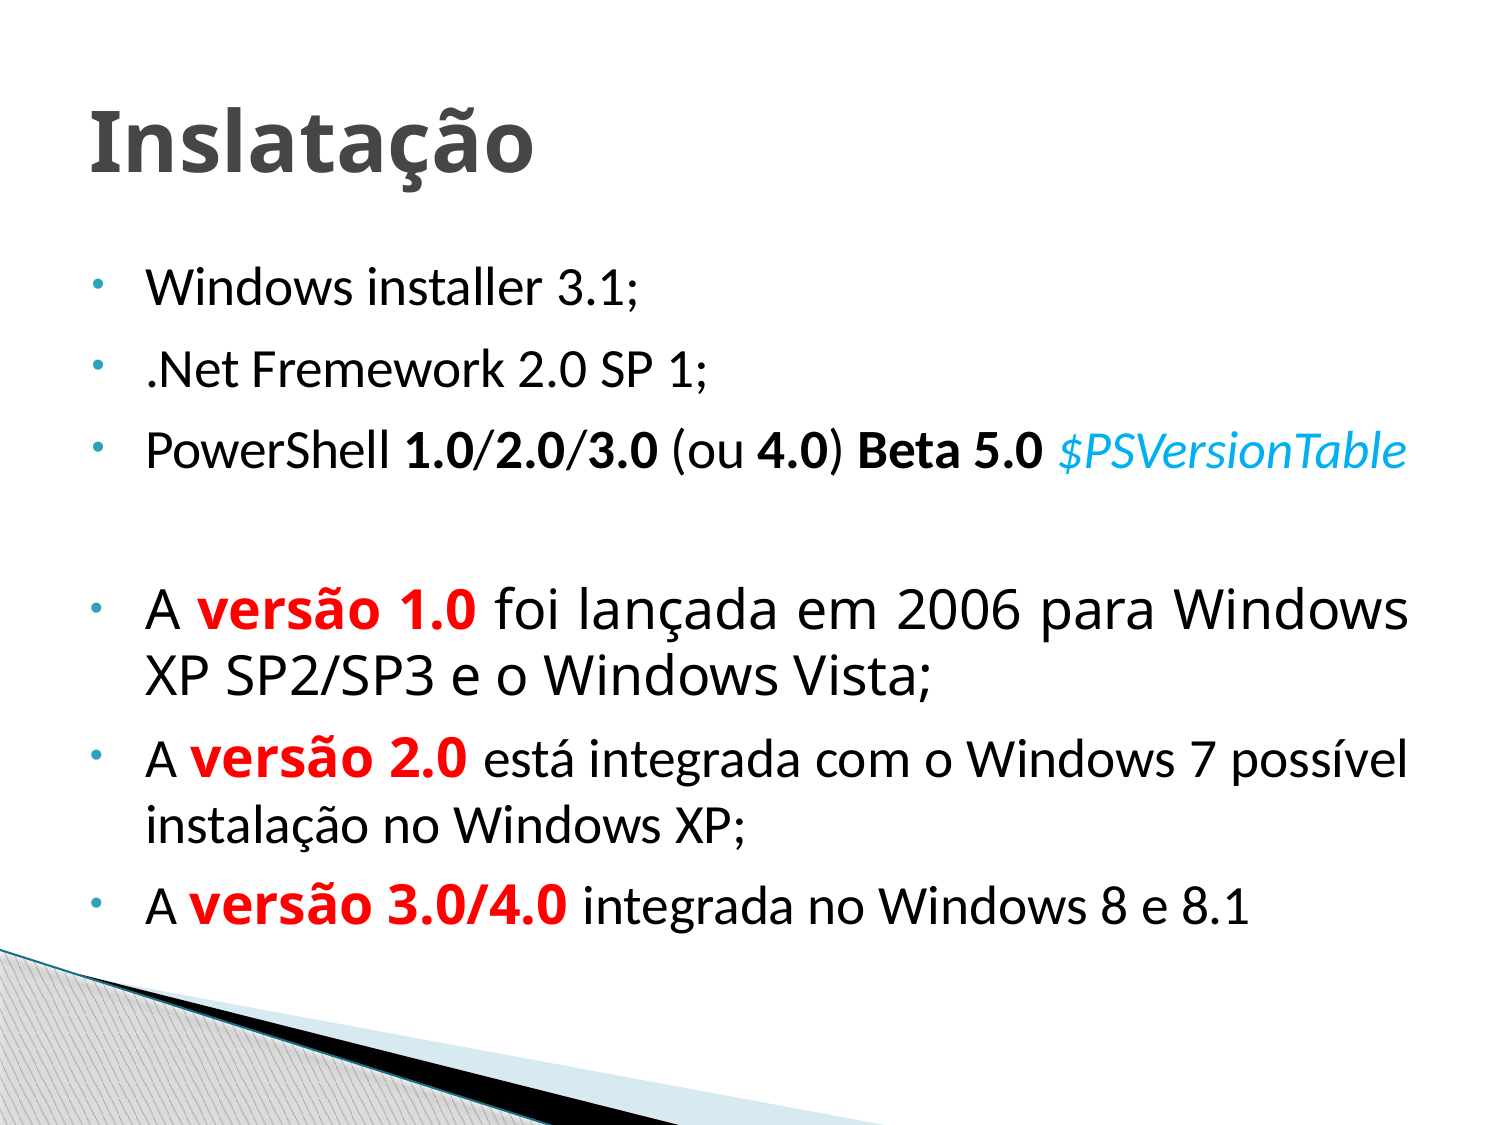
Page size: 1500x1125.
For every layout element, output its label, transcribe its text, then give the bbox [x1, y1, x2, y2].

list Windows installer 3.1; .Net Fremework 2.0 SP 1; PowerShell 1.0/2.0/3.0 (ou 4.0) Beta 5.0 $PSVersionTable A versão 1.0 foi lançada em 2006 para Windows XP SP2/SP3 e o Windows Vista; A versão 2.0 está integrada com o Windows 7 possível instalação no Windows XP; A versão 3.0/4.0 integrada no Windows 8 e 8.1 [75, 243, 1425, 986]
title Inslatação [75, 45, 1425, 233]
